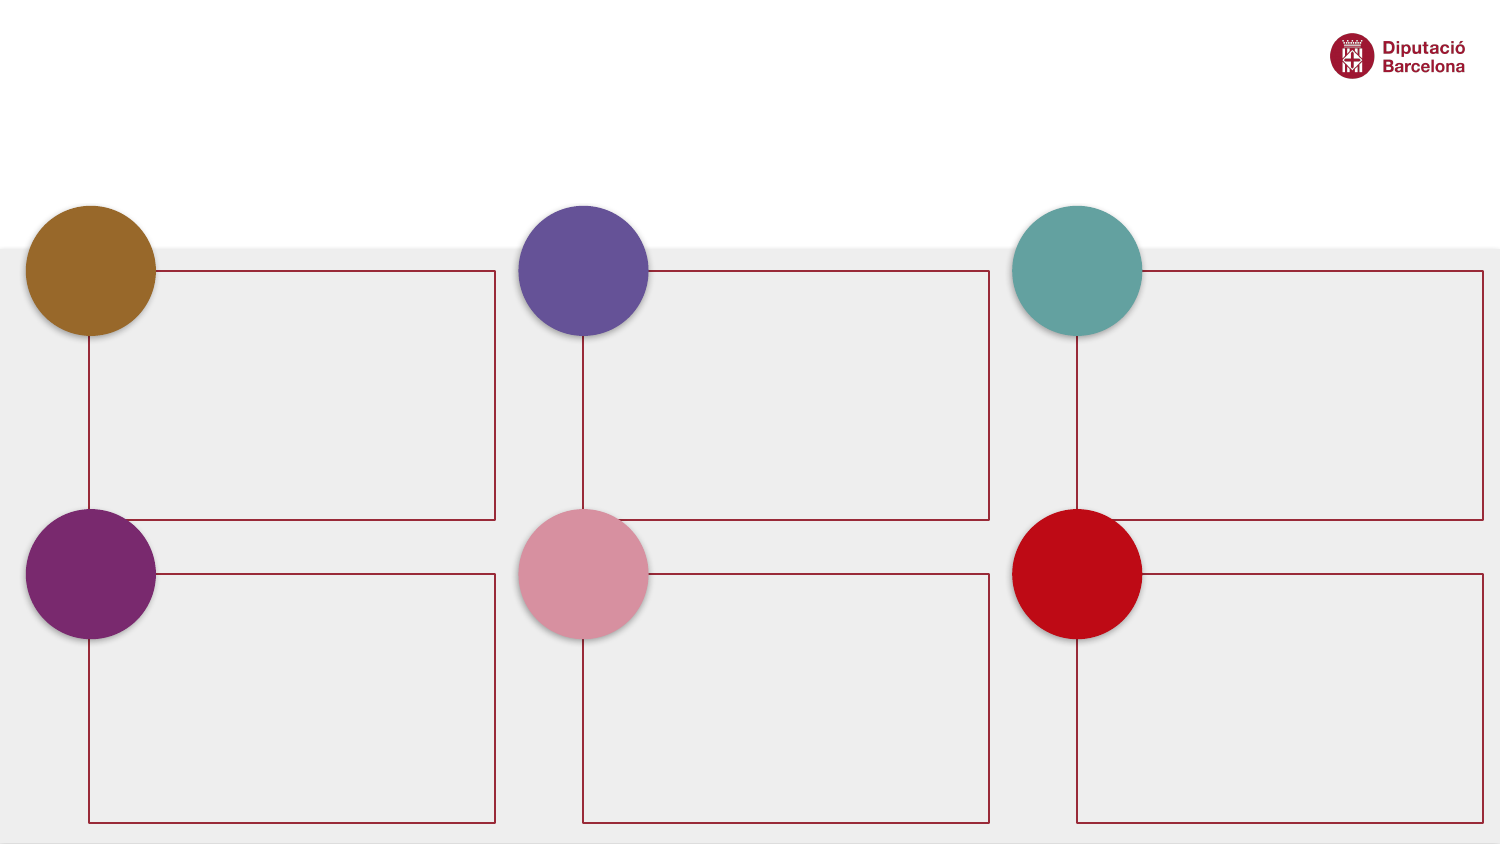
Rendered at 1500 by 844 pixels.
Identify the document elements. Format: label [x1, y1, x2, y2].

picture [1330, 33, 1465, 79]
